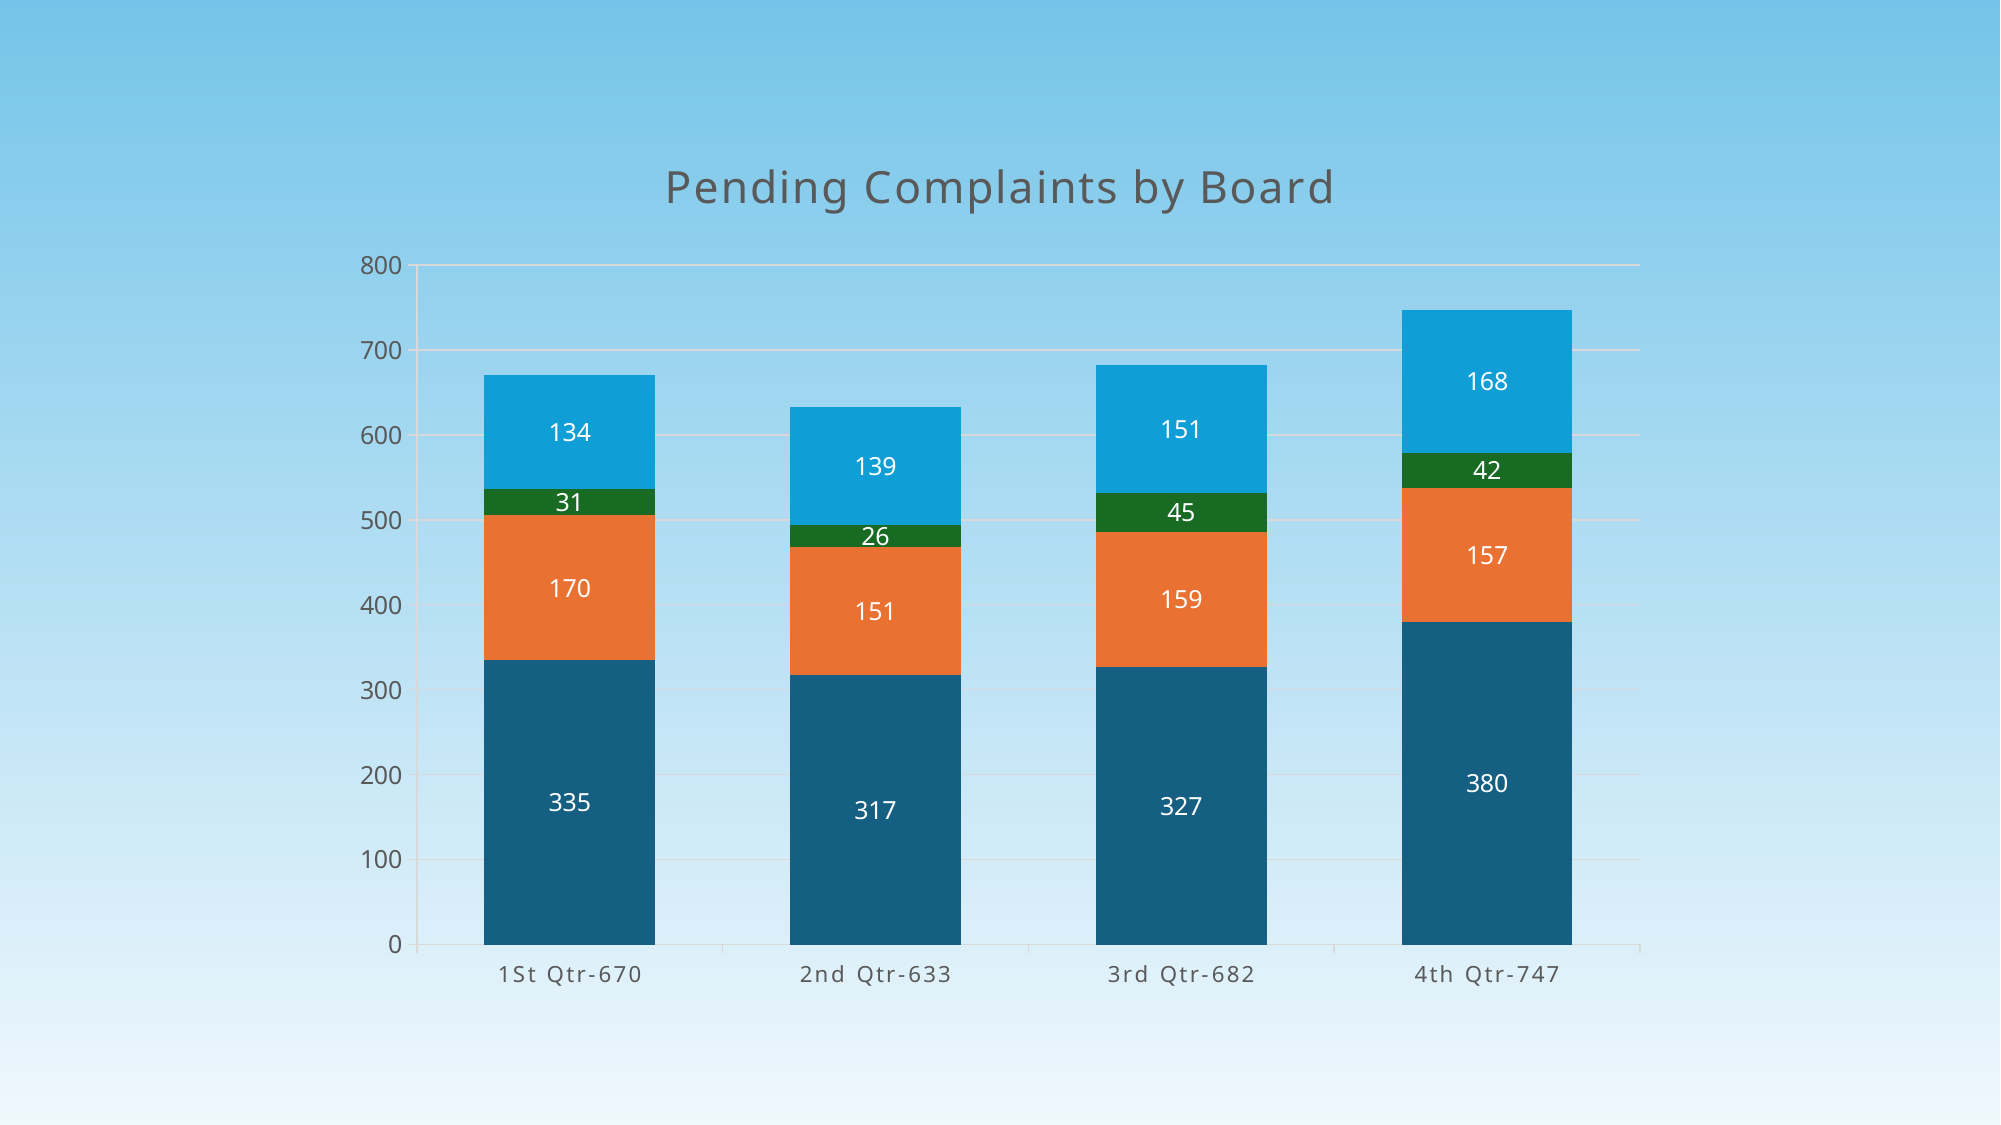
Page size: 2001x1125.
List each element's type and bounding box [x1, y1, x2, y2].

chart [332, 117, 1668, 1008]
